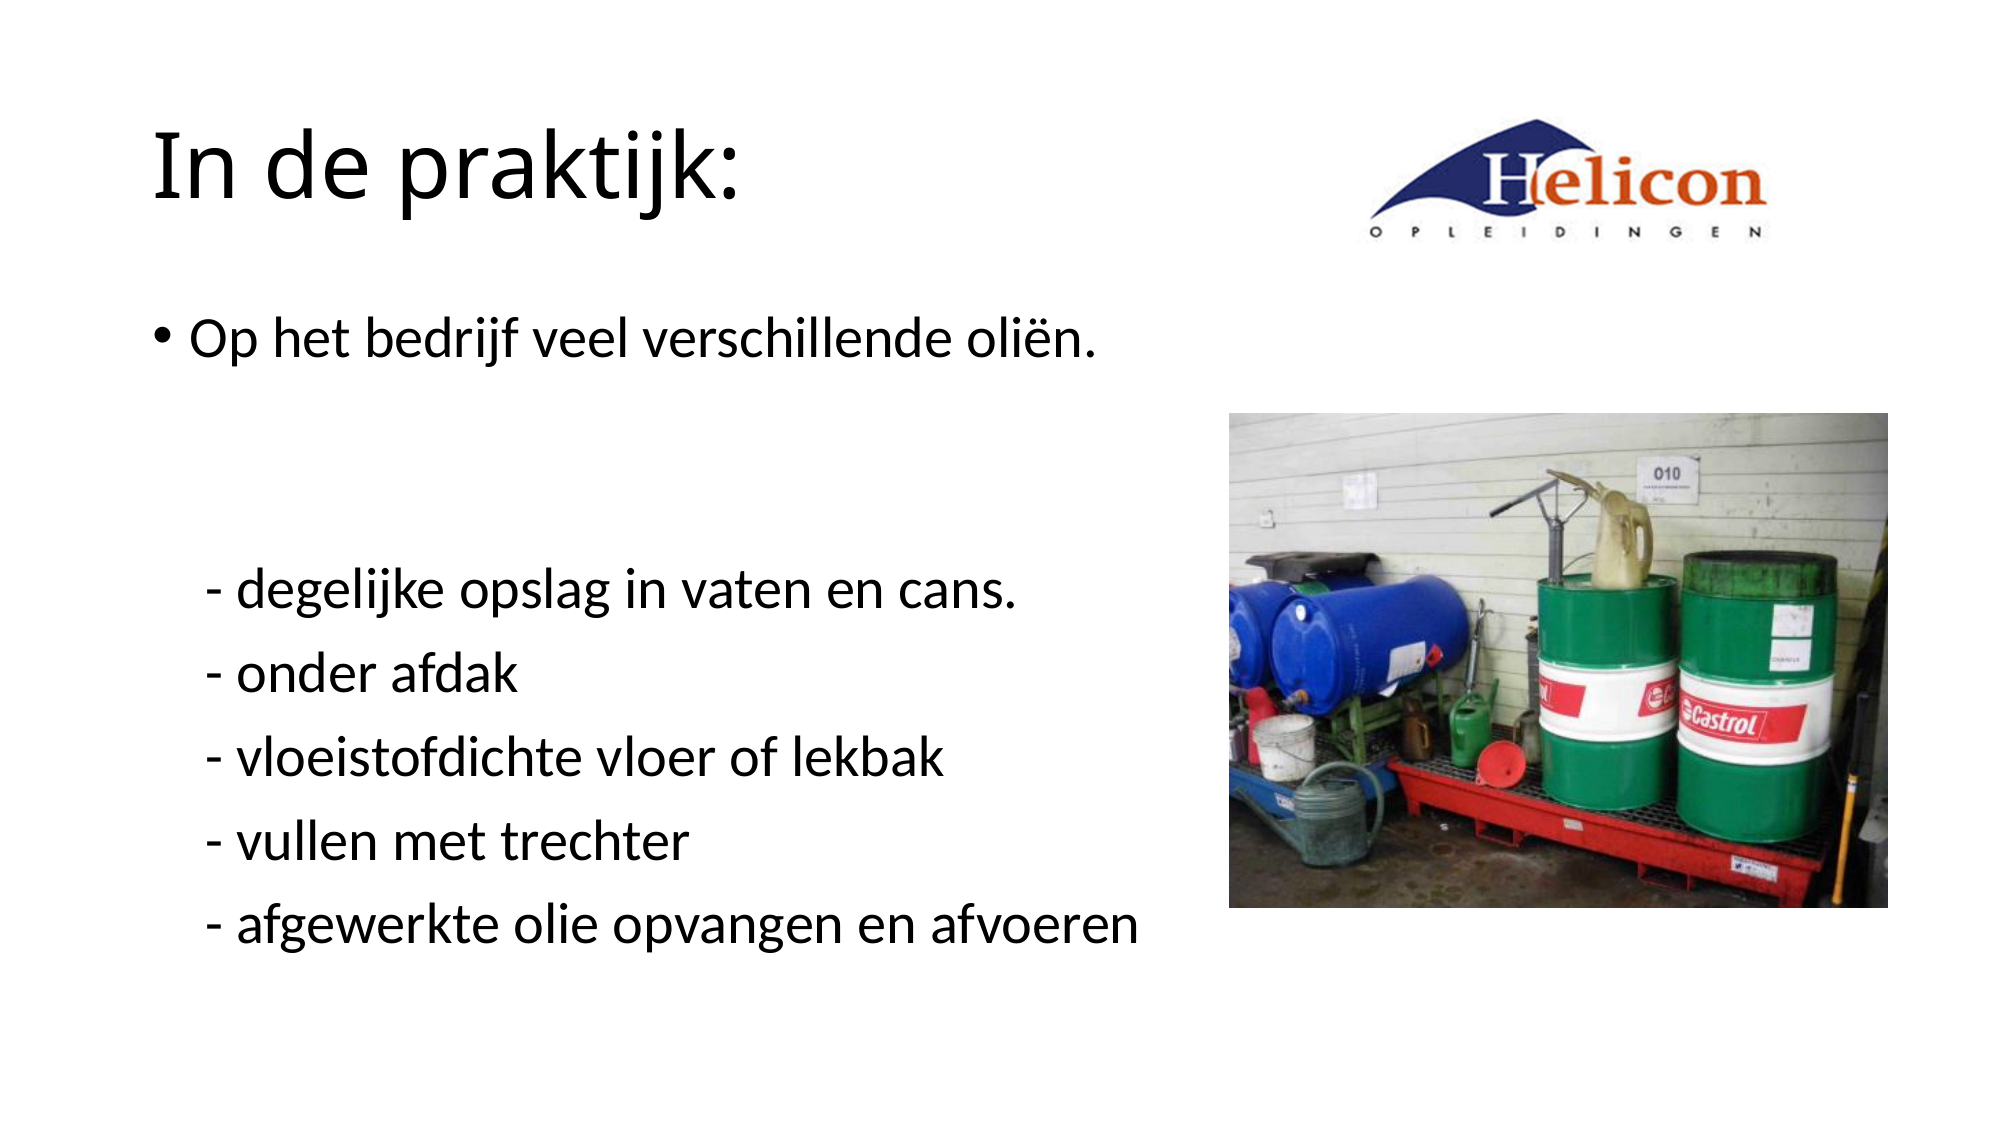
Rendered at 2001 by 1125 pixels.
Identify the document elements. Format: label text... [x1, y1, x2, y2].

picture [1229, 413, 1888, 908]
list Op het bedrijf veel verschillende oliën. - degelijke opslag in vaten en cans. - onder afdak - vloeistofdichte vloer of lekbak - vullen met trechter - afgewerkte olie opvangen en afvoeren [137, 299, 1863, 1014]
title In de praktijk: [137, 59, 1863, 278]
picture [1332, 60, 1815, 300]
